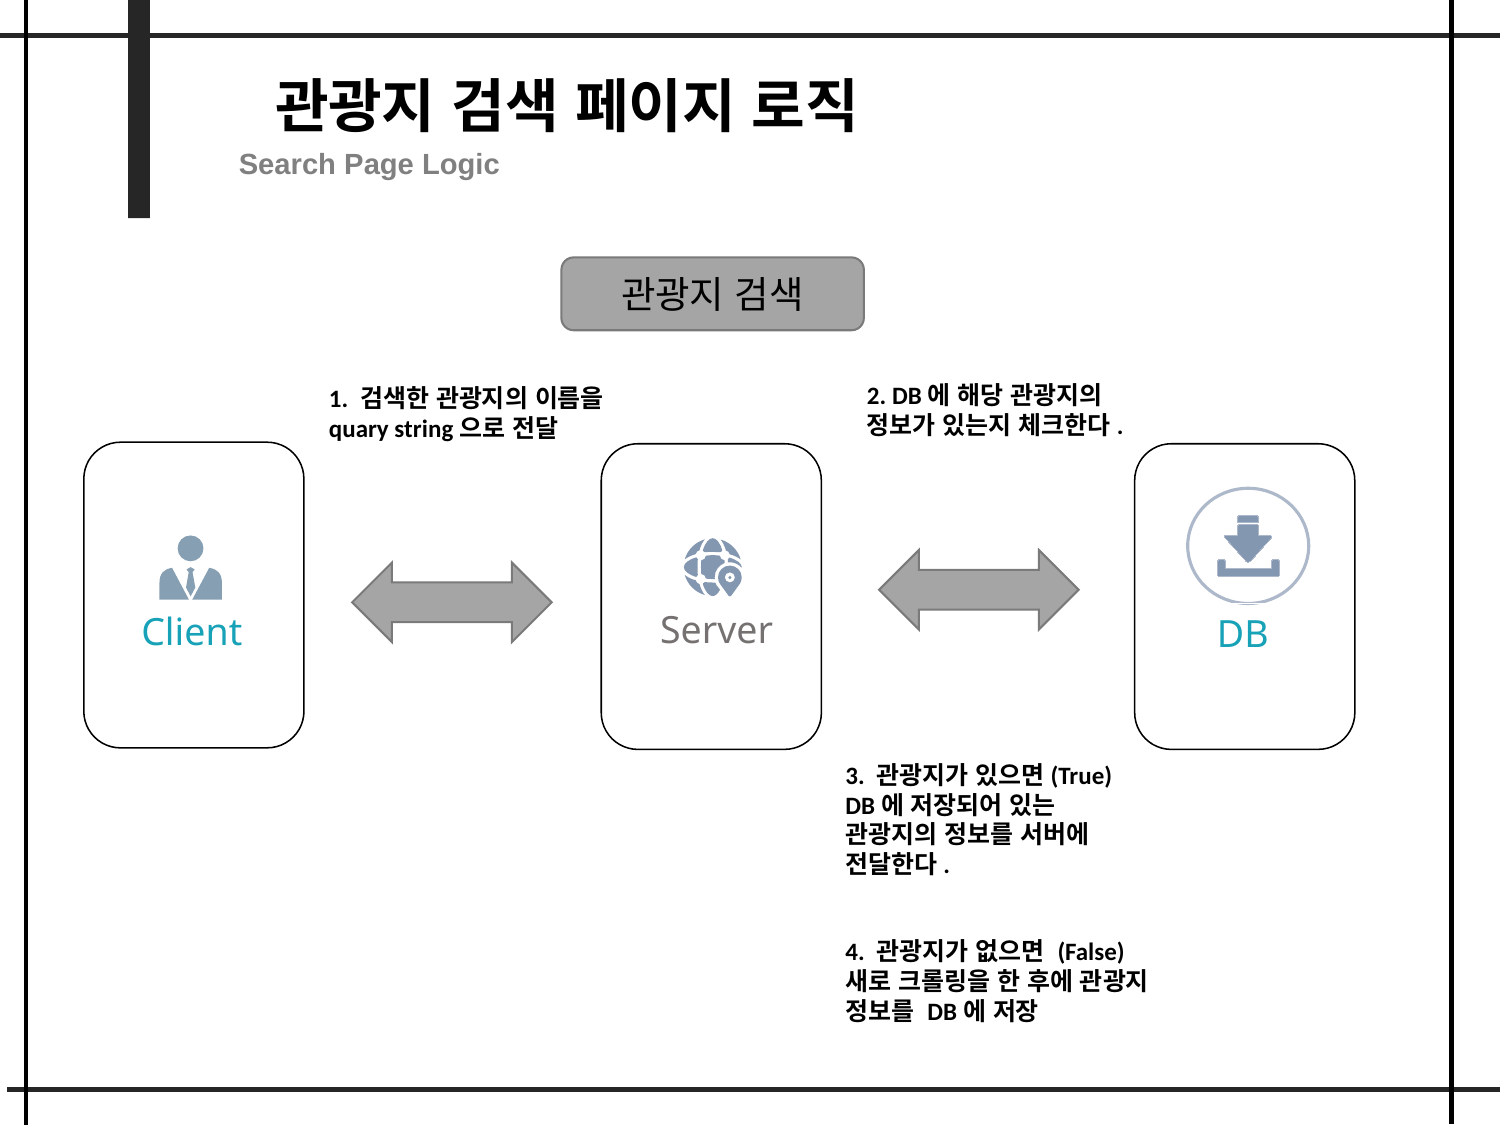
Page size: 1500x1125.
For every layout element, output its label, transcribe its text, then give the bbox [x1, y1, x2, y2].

text_box Search Page Logic [224, 138, 516, 189]
text_box Server [822, 605, 831, 651]
text_box 관광지 검색 [560, 256, 865, 332]
text_box 관광지 검색 페이지 로직 [230, 61, 874, 147]
text_box [127, 36, 151, 219]
text_box [83, 442, 304, 748]
text_box [1134, 443, 1355, 750]
text_box 4. 관광지가 없으면 (False) 새로 크롤링을 한 후에 관광지 정보를 DB에 저장 [830, 928, 1195, 1033]
text_box [877, 547, 1081, 633]
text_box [683, 538, 742, 597]
text_box [601, 443, 822, 750]
text_box [127, 0, 151, 35]
text_box 1. 검색한 관광지의 이름을 quary string으로 전달 [314, 374, 641, 450]
text_box 3. 관광지가 있으면(True) DB에 저장되어 있는 관광지의 정보를 서버에 전달한다. [830, 751, 1137, 887]
text_box 2. DB에 해당 관광지의 정보가 있는지 체크한다. [852, 372, 1158, 447]
text_box Client [77, 602, 83, 659]
text_box DB [1128, 603, 1134, 661]
text_box [350, 560, 554, 645]
